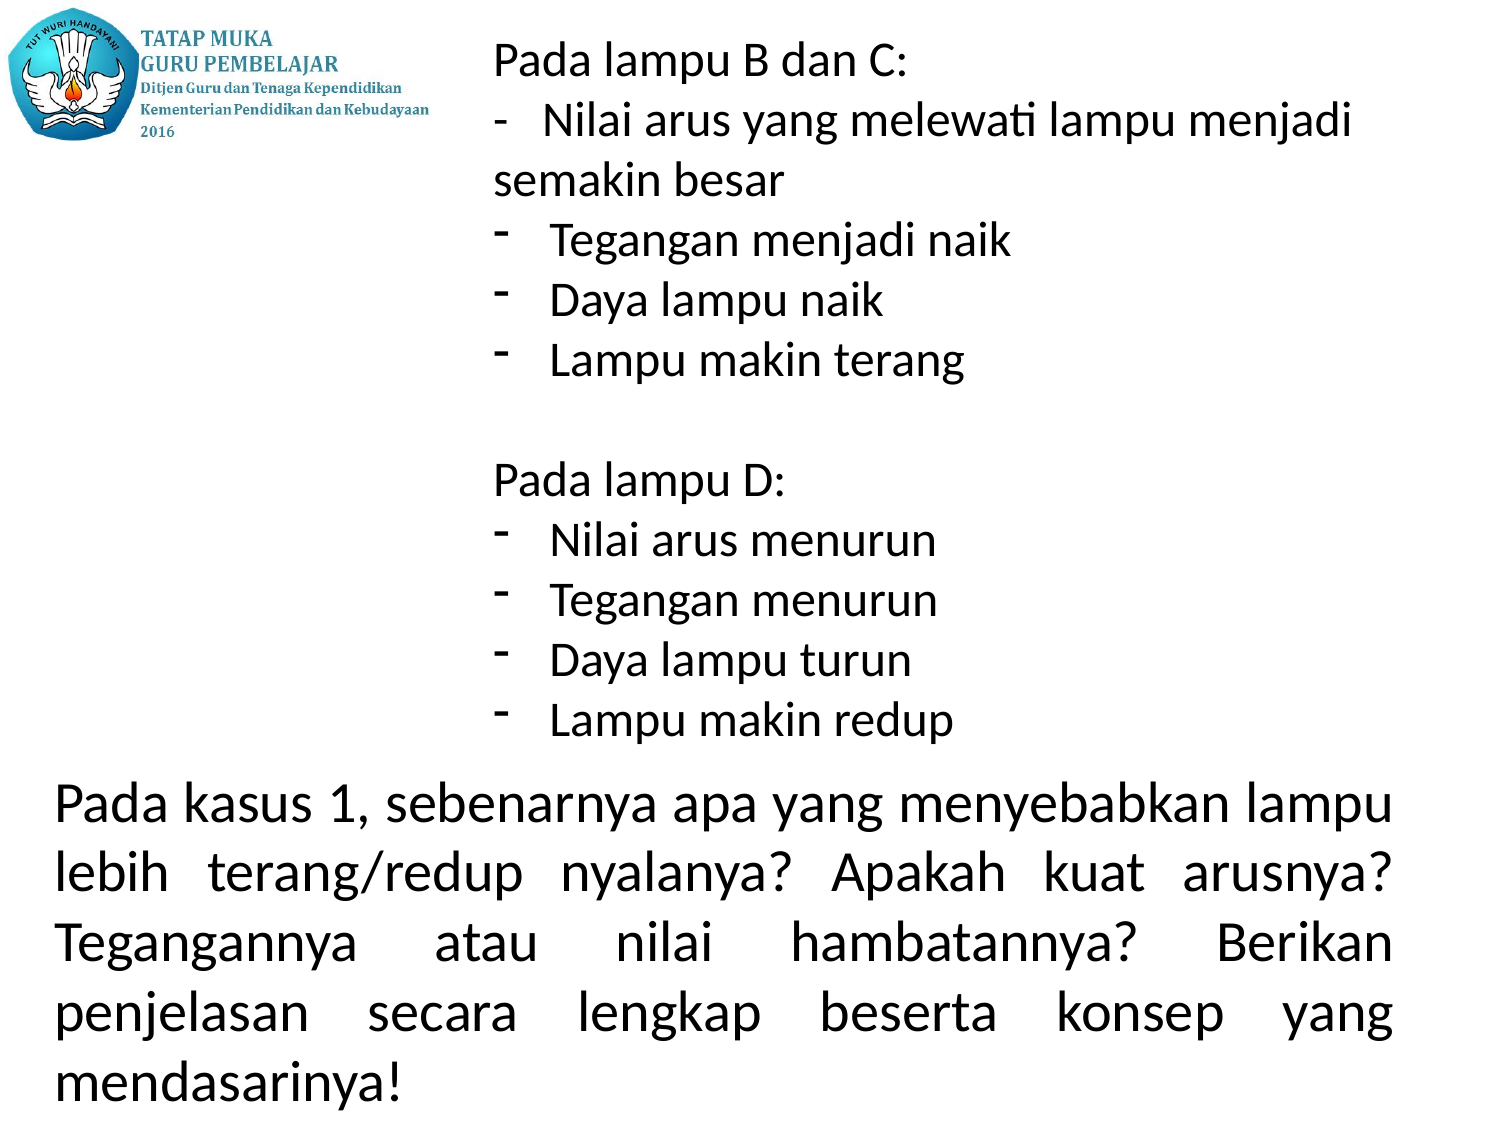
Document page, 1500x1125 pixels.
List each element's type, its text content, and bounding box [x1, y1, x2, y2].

text_box Pada lampu B dan C: - Nilai arus yang melewati lampu menjadi semakin besar Tegangan menjadi naik Daya lampu naik Lampu makin terang Pada lampu D: Nilai arus menurun Tegangan menurun Daya lampu turun Lampu makin redup [478, 19, 1429, 754]
picture [5, 0, 441, 149]
text_box Pada kasus 1, sebenarnya apa yang menyebabkan lampu lebih terang/redup nyalanya? Apakah kuat arusnya? Tegangannya atau nilai hambatannya? Berikan penjelasan secara lengkap beserta konsep yang mendasarinya! [39, 756, 1410, 1121]
